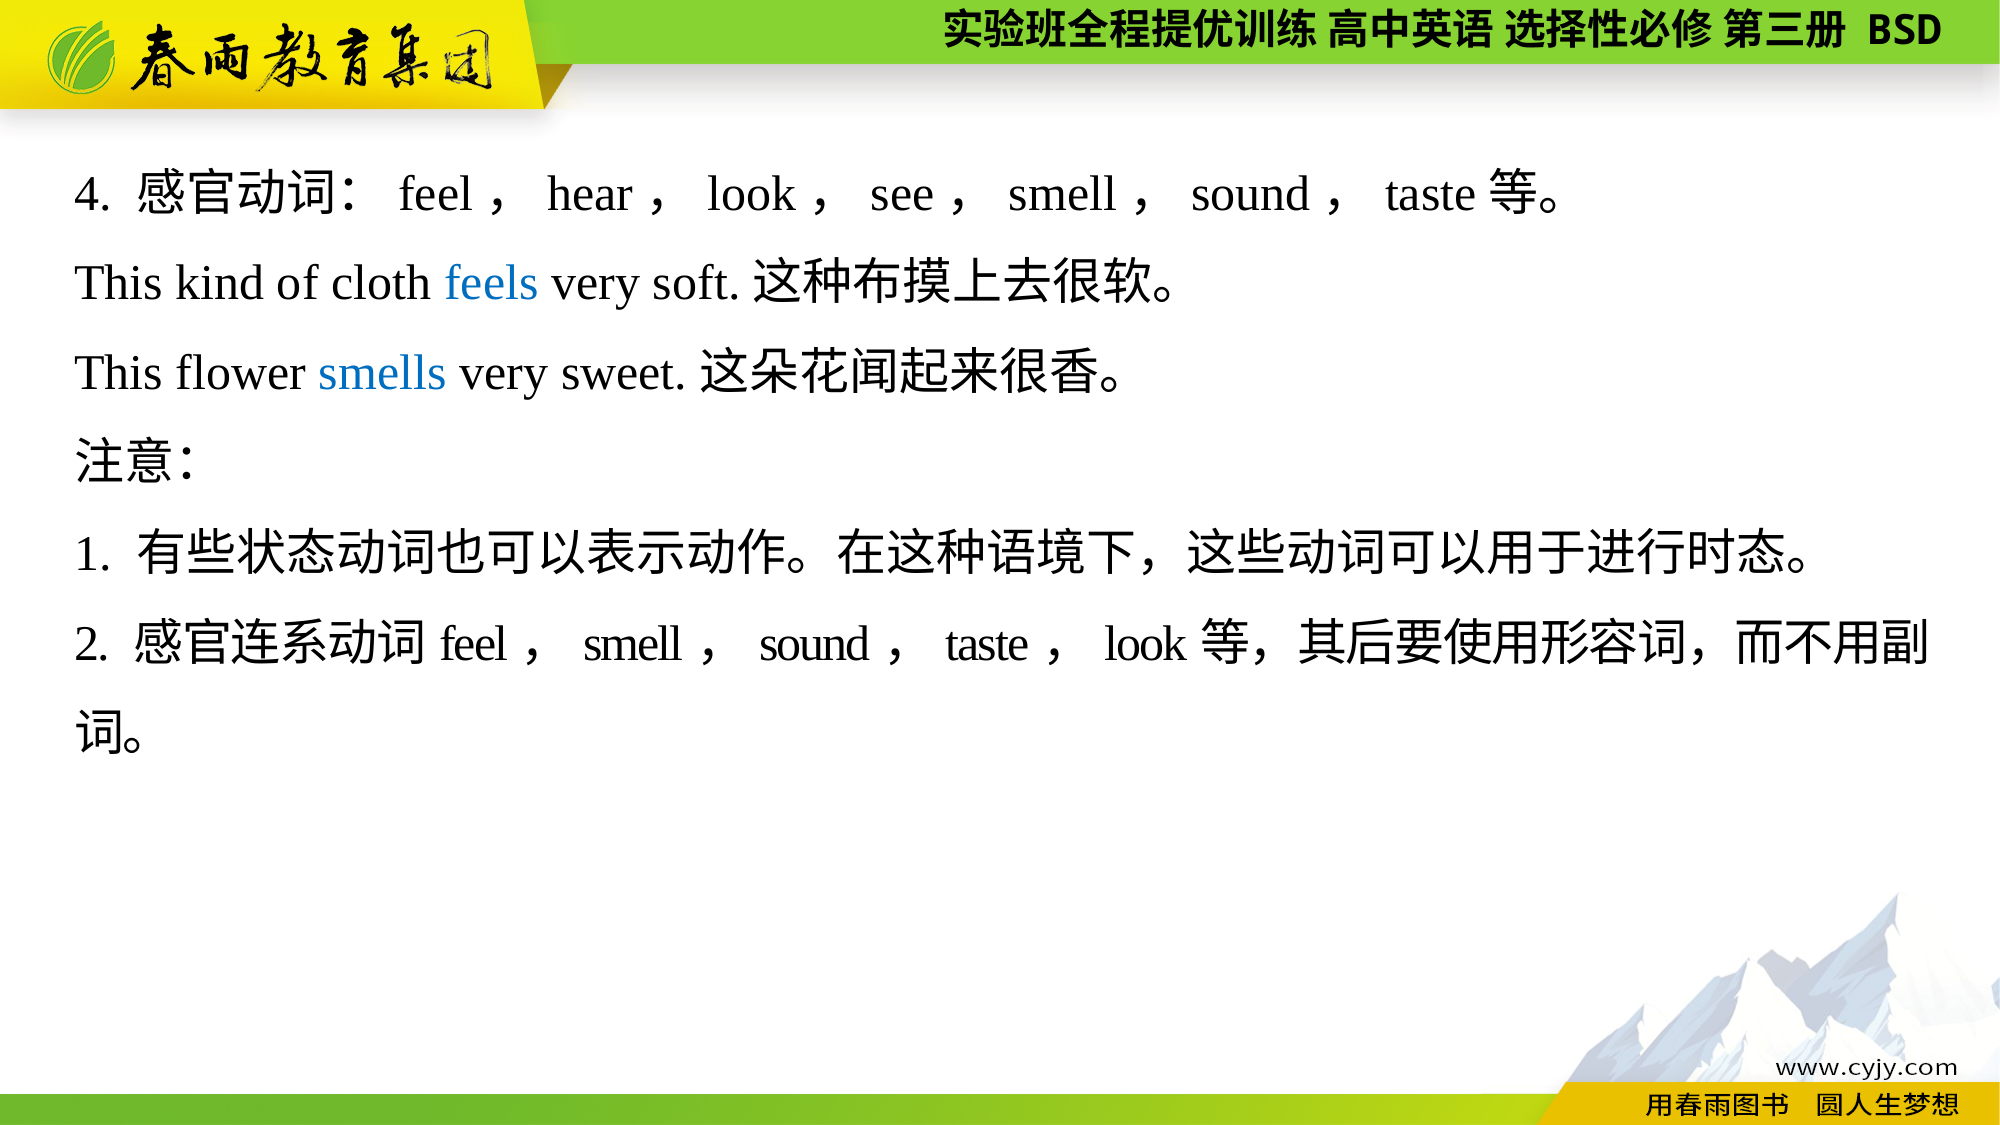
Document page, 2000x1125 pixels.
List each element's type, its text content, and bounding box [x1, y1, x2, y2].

list 4. 感官动词：feel，hear，look，see，smell，sound，taste等。 This kind of cloth feels very soft.这种布摸上去很软。 This flower smells very sweet.这朵花闻起来很香。 注意： 1. 有些状态动词也可以表示动作。在这种语境下，这些动词可以用于进行时态。 2. 感官连系动词feel，smell，sound，taste，look等，其后要使用形容词，而不用副词。 [59, 122, 1944, 672]
picture [0, 0, 2000, 1125]
